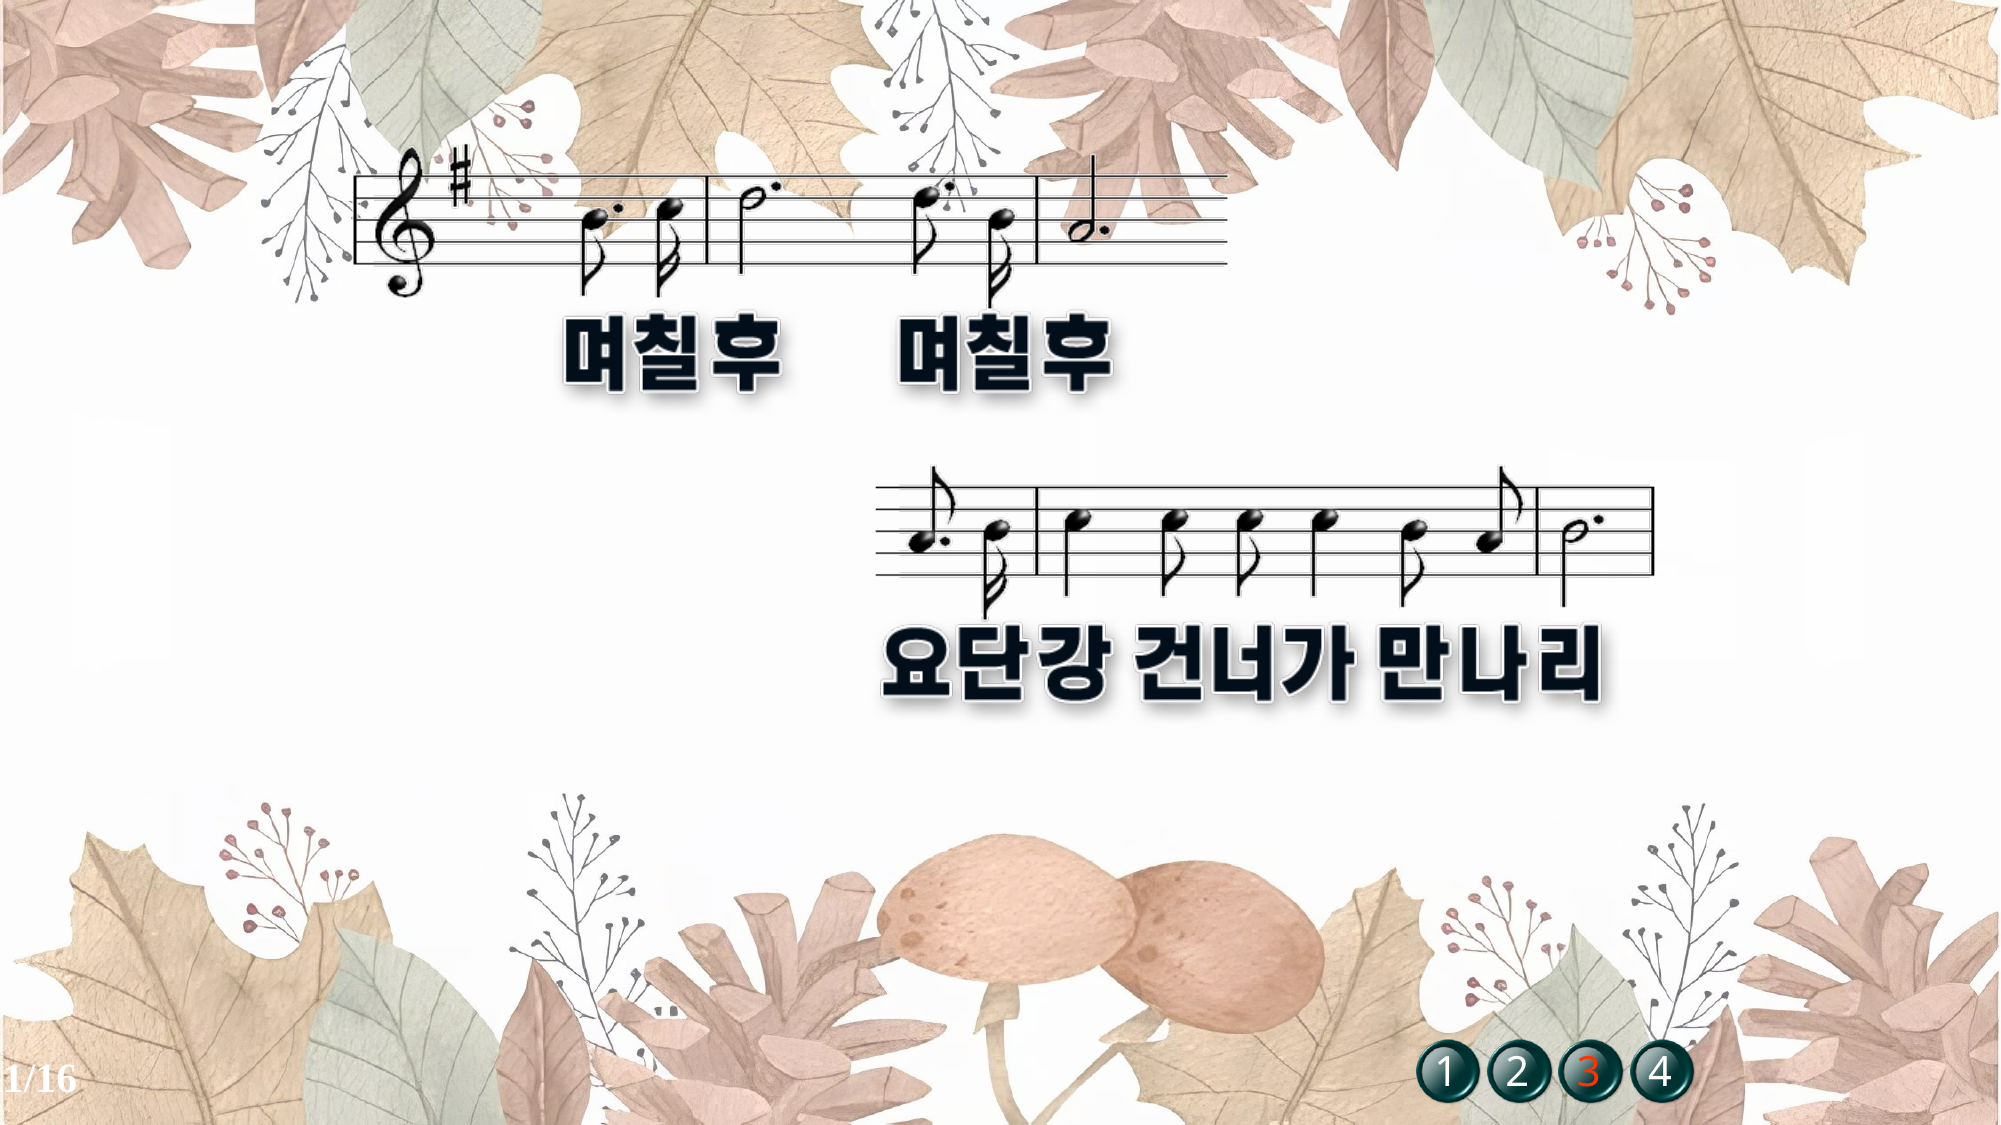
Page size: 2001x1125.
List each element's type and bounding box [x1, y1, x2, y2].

picture [0, 0, 2001, 1125]
text_box [1627, 1035, 1697, 1106]
text_box [1413, 1035, 1484, 1106]
text_box [1484, 1035, 1555, 1106]
text_box [1555, 1035, 1626, 1106]
